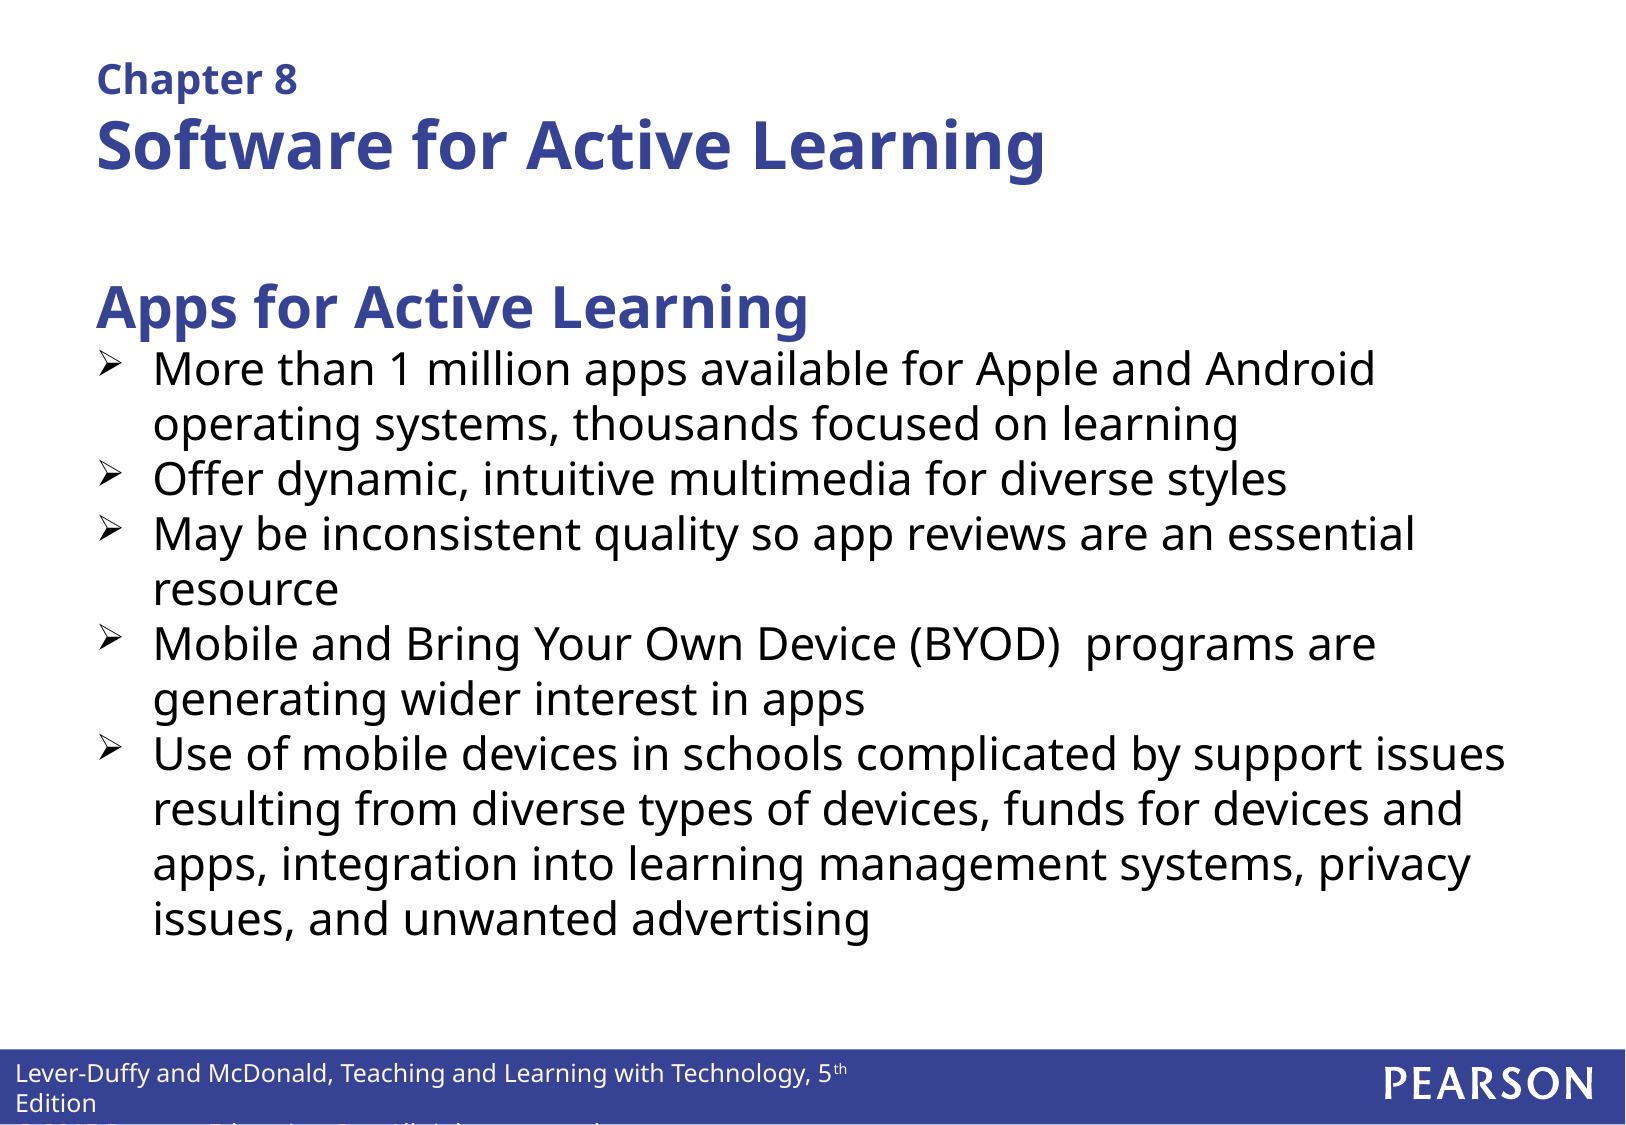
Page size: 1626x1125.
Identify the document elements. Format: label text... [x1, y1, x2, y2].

list Apps for Active Learning More than 1 million apps available for Apple and Android operating systems, thousands focused on learning Offer dynamic, intuitive multimedia for diverse styles May be inconsistent quality so app reviews are an essential resource Mobile and Bring Your Own Device (BYOD) programs are generating wider interest in apps Use of mobile devices in schools complicated by support issues resulting from diverse types of devices, funds for devices and apps, integration into learning management systems, privacy issues, and unwanted advertising [81, 262, 1544, 1005]
title Chapter 8 Software for Active Learning [81, 45, 1544, 233]
